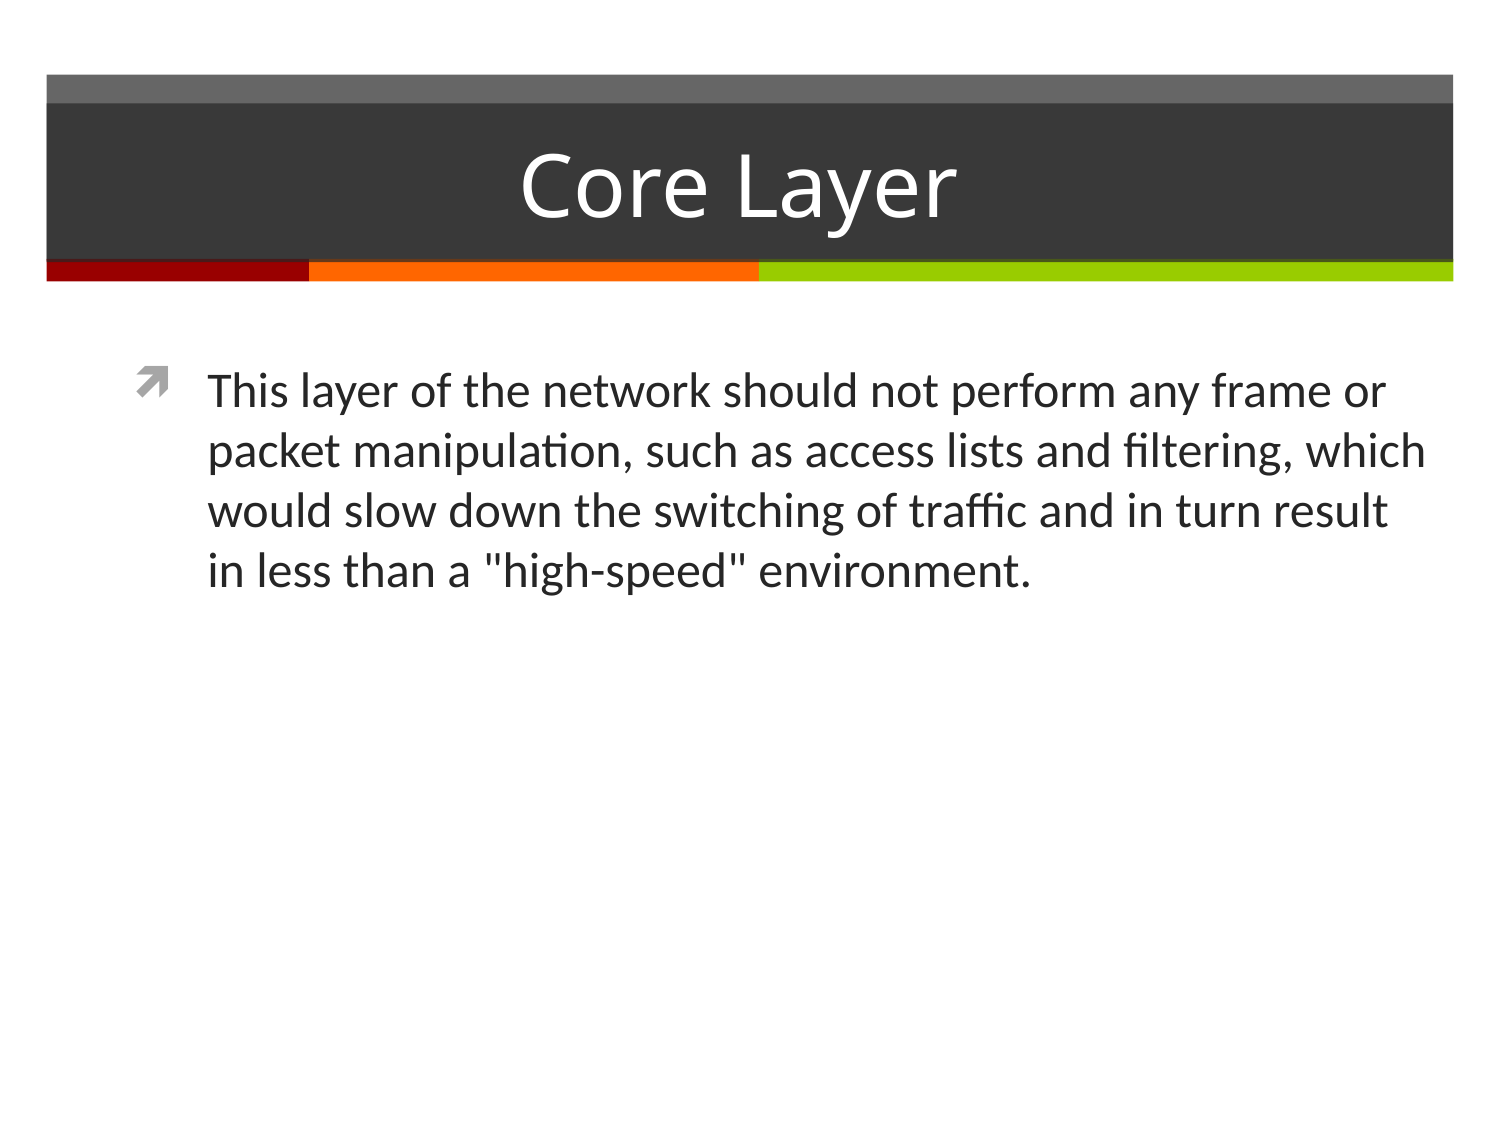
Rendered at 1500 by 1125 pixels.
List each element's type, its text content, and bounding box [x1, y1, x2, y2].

title Core Layer [46, 103, 1454, 263]
list This layer of the network should not perform any frame or packet manipulation, such as access lists and filtering, which would slow down the switching of traffic and in turn result in less than a "high-speed" environment. [117, 350, 1454, 1005]
